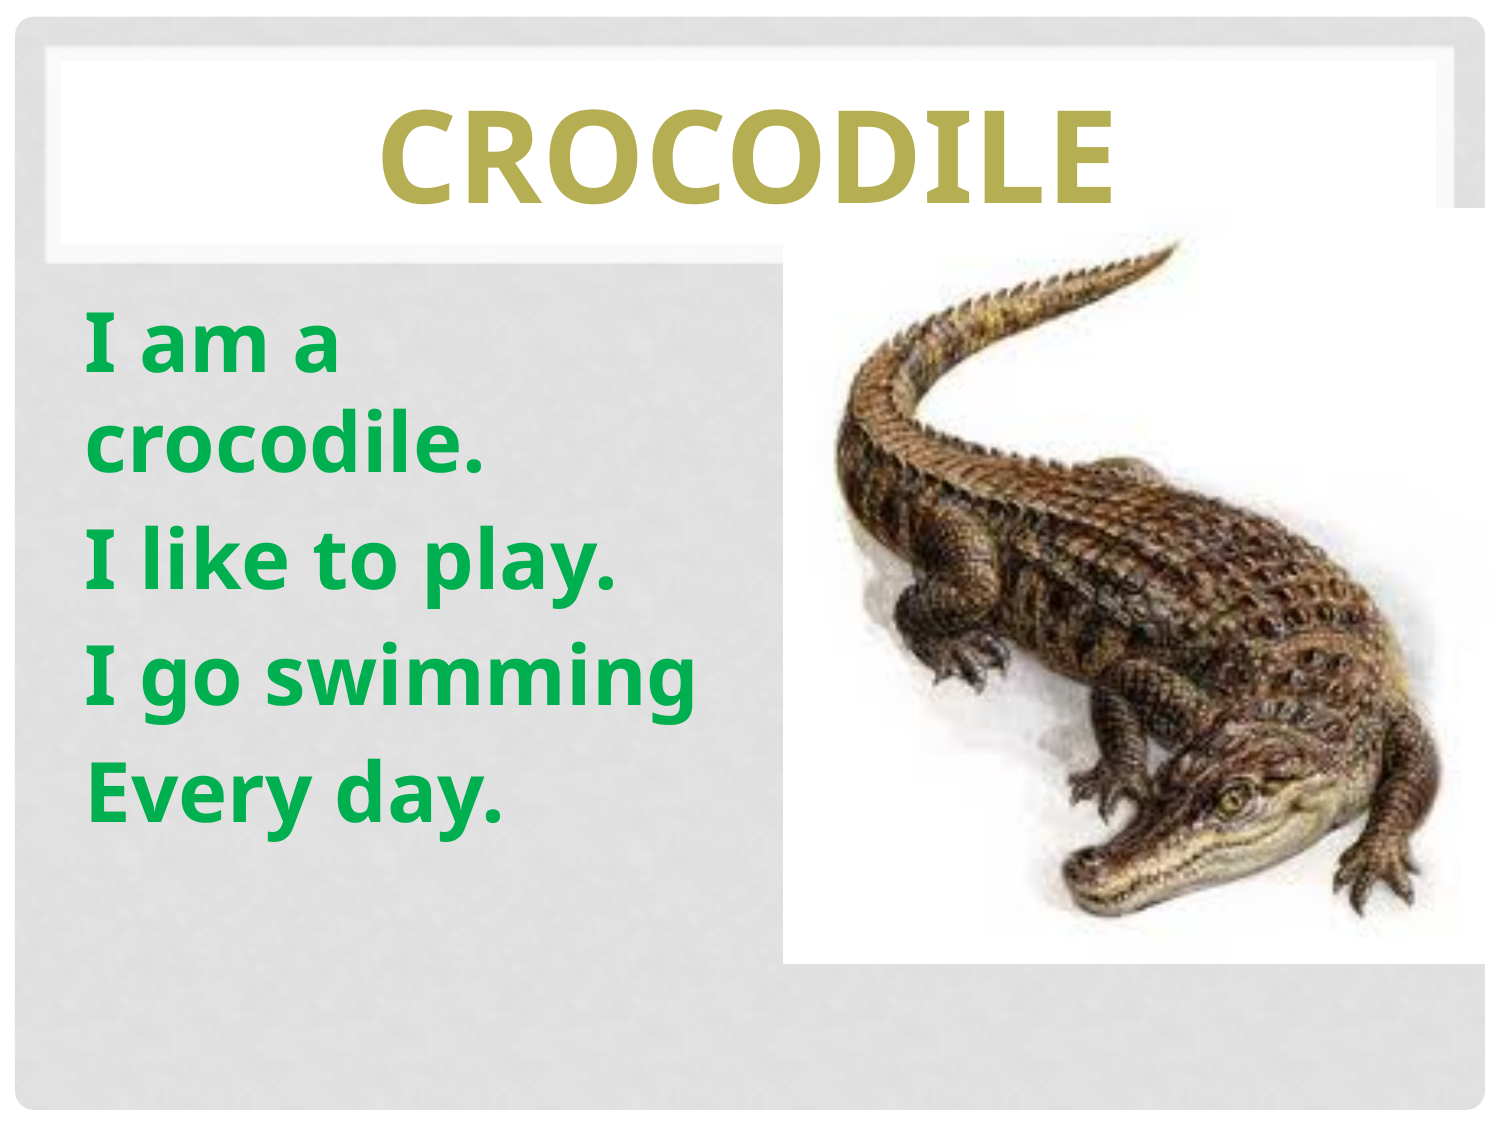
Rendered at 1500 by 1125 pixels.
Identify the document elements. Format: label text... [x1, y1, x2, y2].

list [783, 207, 1494, 965]
title CROCODILE [69, 66, 1425, 238]
list I am a crocodile. I like to play. I go swimming Every day. [69, 281, 733, 1005]
